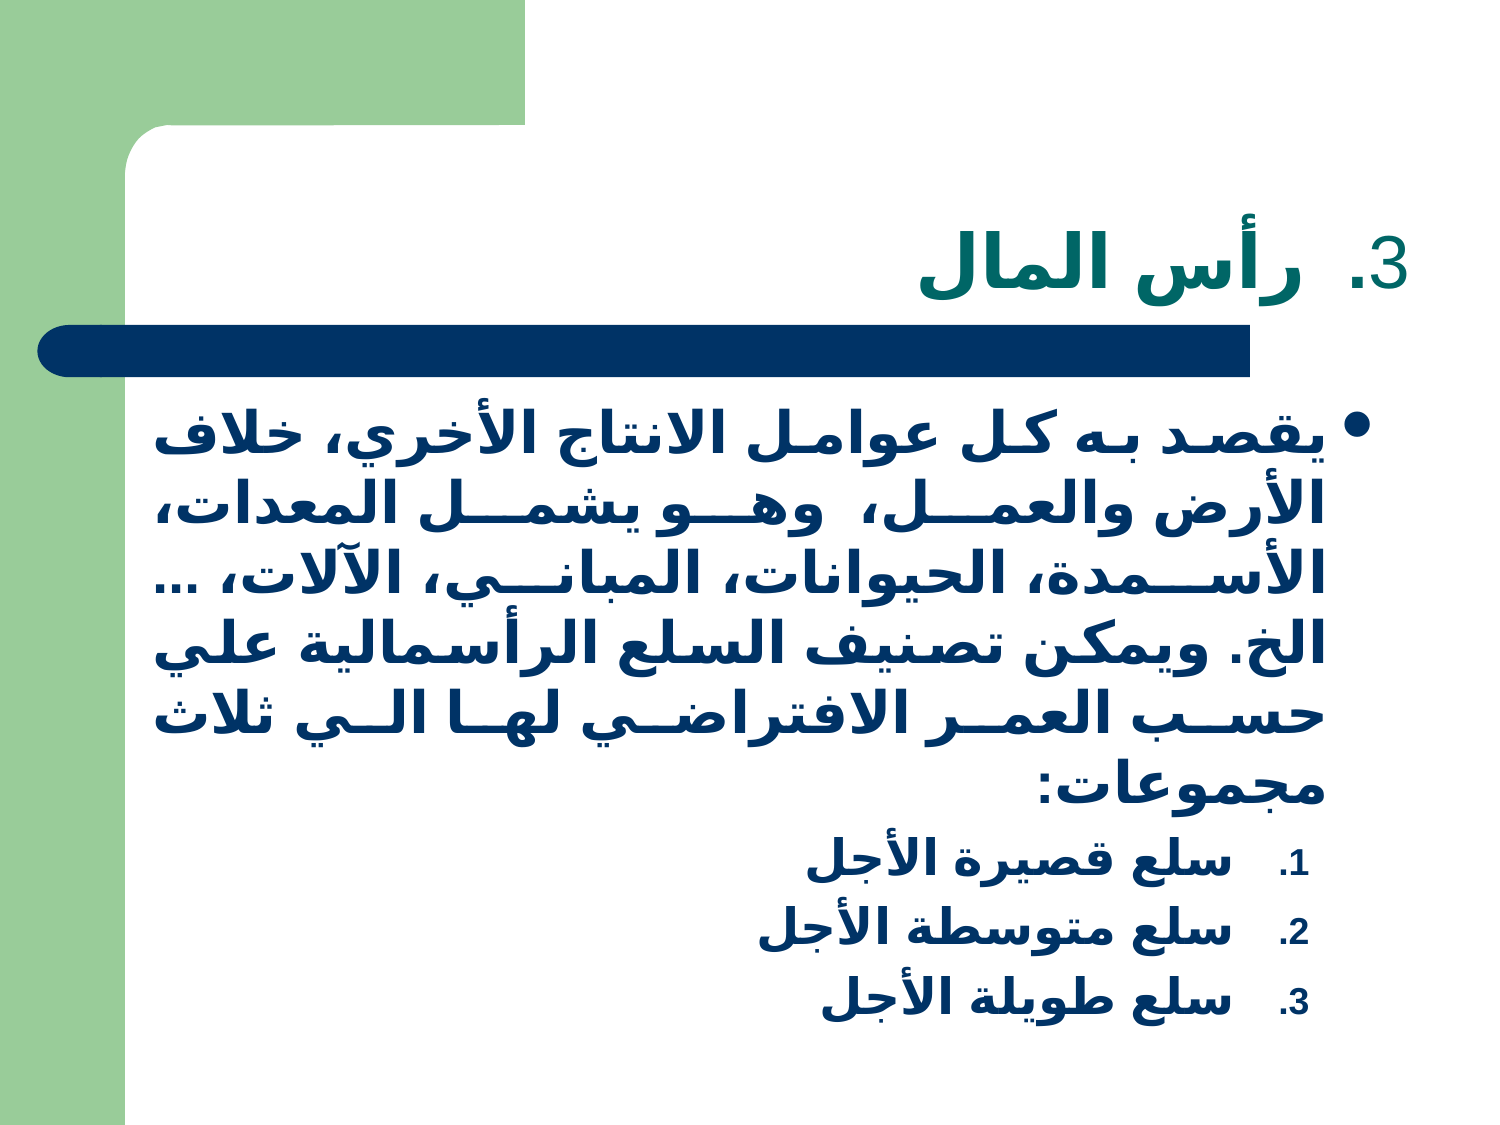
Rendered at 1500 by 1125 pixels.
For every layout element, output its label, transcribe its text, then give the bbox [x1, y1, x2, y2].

list يقصد به كل عوامل الانتاج الأخري، خلاف الأرض والعمل، وهو يشمل المعدات، الأسمدة، الحيوانات، المباني، الآلات، ... الخ. ويمكن تصنيف السلع الرأسمالية علي حسب العمر الافتراضي لها الي ثلاث مجموعات: سلع قصيرة الأجل سلع متوسطة الأجل سلع طويلة الأجل [137, 387, 1400, 999]
title 3. رأس المال [124, 124, 1426, 313]
